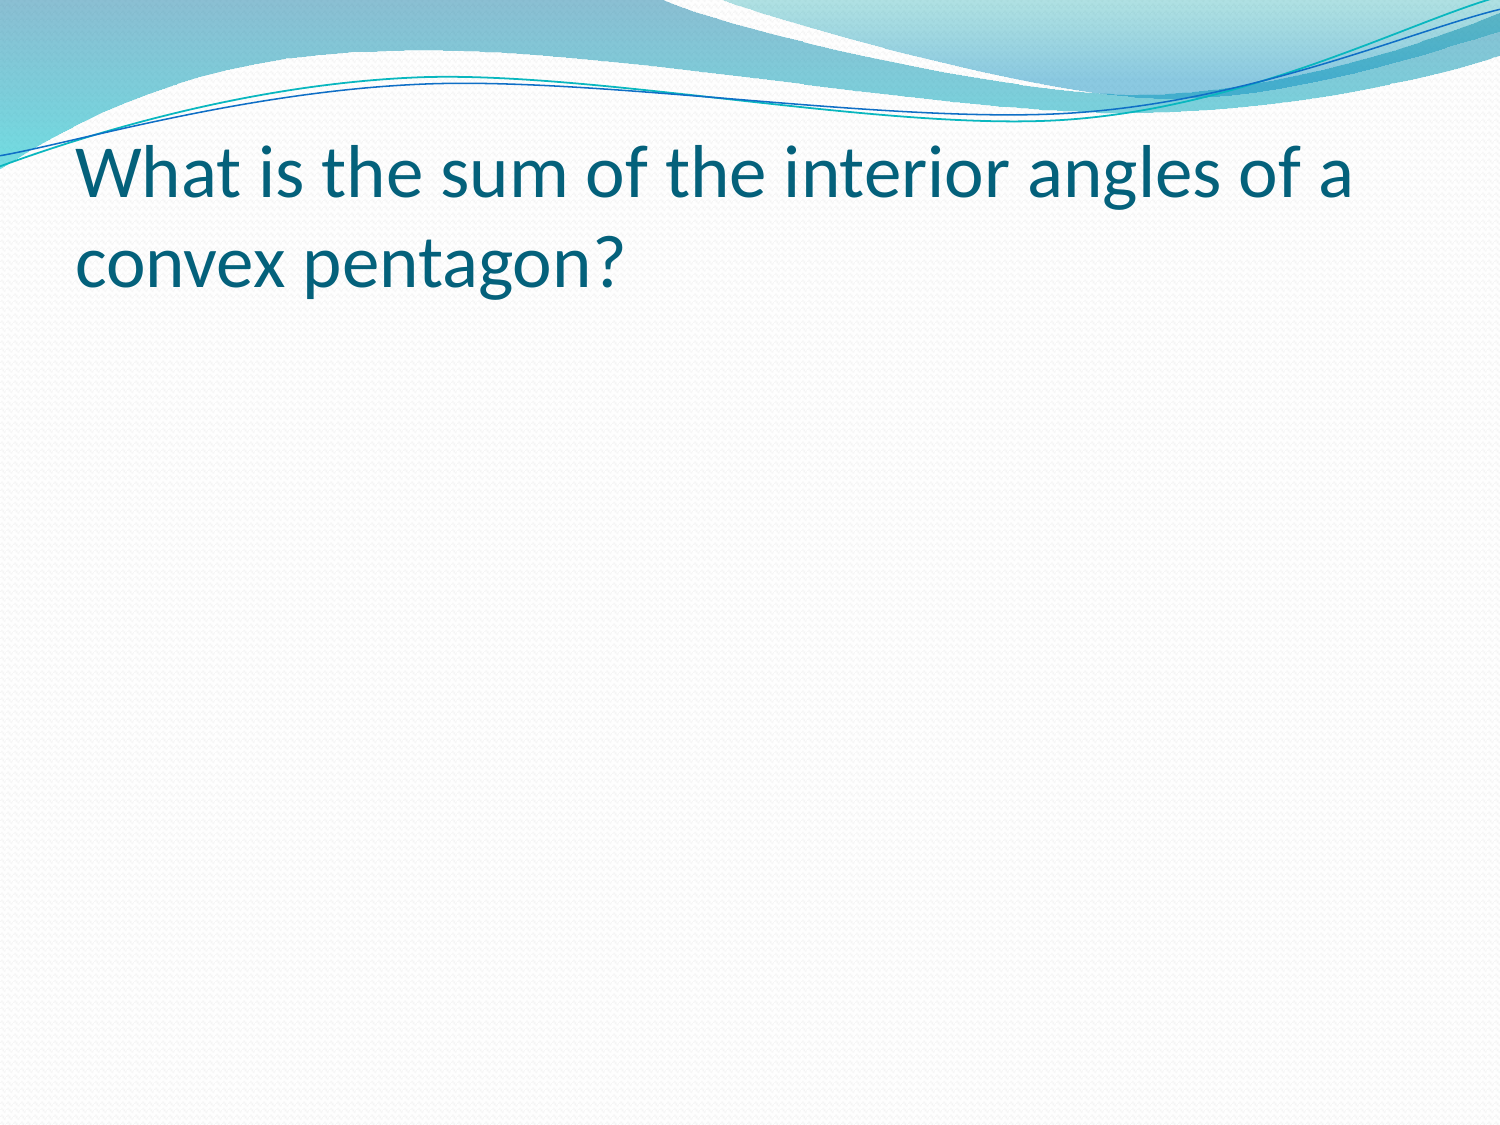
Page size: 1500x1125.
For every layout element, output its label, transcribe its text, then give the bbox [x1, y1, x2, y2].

title What is the sum of the interior angles of a convex pentagon? [75, 115, 1425, 303]
